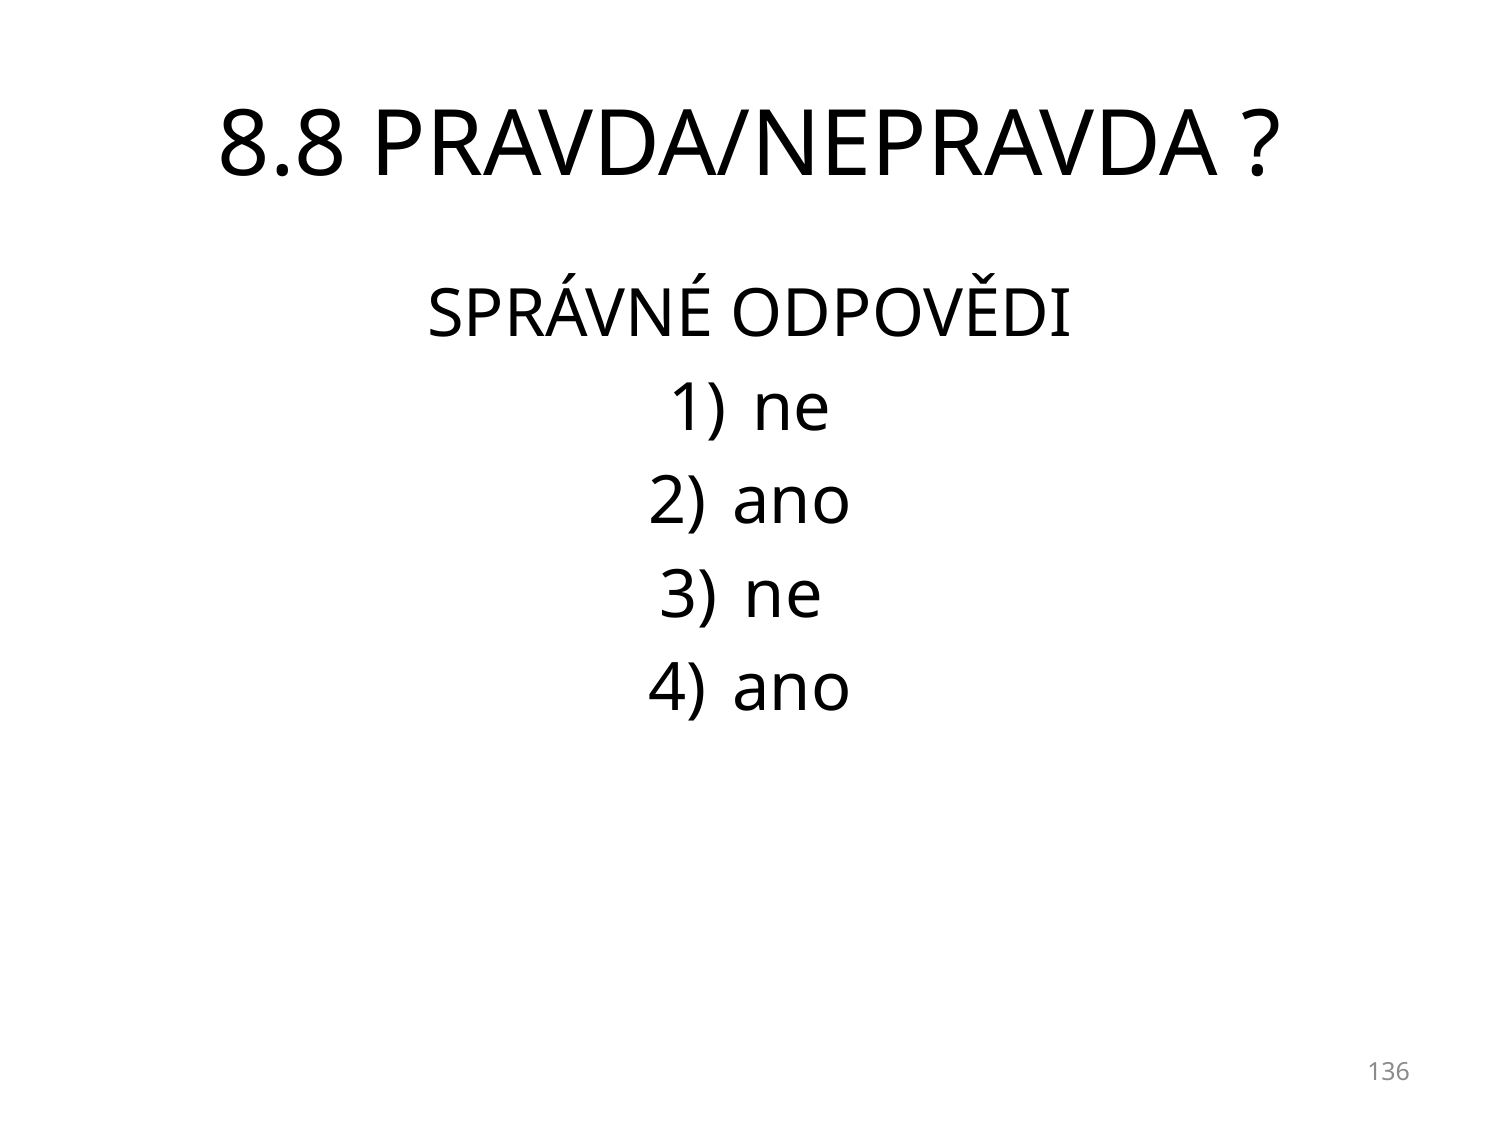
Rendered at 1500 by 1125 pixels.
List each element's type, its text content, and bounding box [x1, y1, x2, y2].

list SPRÁVNÉ ODPOVĚDI ne ano ne ano [75, 262, 1425, 1005]
slide_number 136 [1074, 1042, 1425, 1103]
title 8.8 PRAVDA/NEPRAVDA ? [75, 45, 1425, 233]
